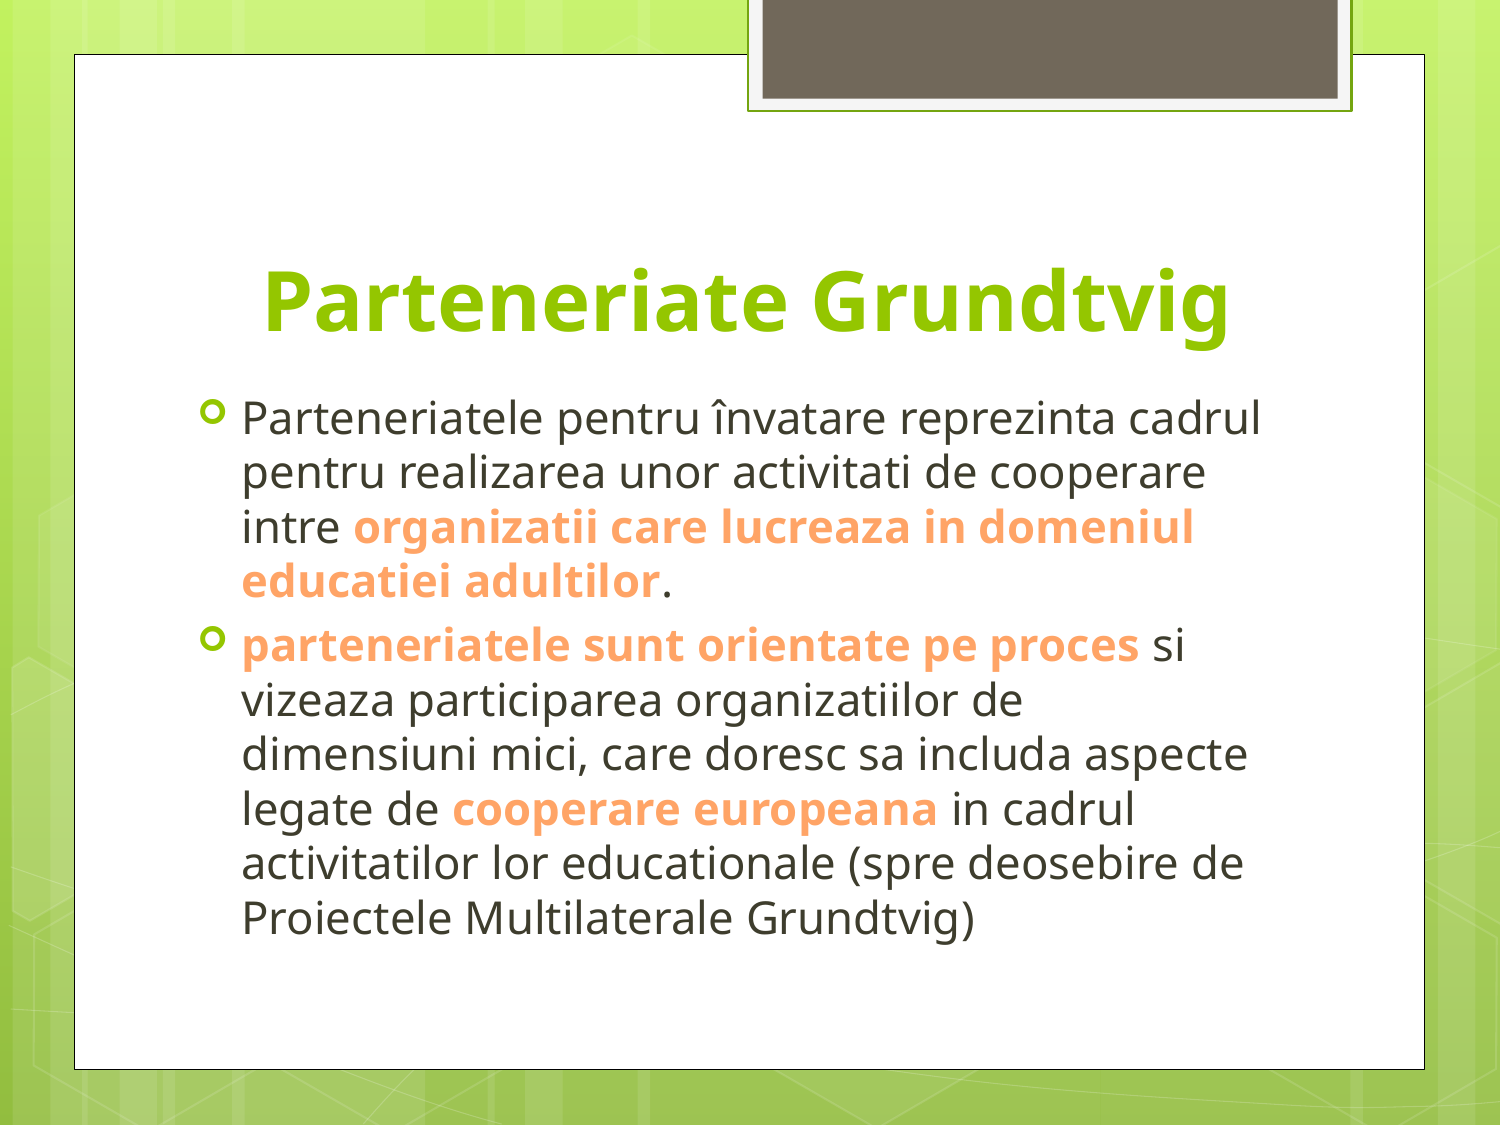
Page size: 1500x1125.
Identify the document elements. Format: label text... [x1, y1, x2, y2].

title Parteneriate Grundtvig [171, 168, 1324, 357]
list Parteneriatele pentru învatare reprezinta cadrul pentru realizarea unor activitati de cooperare intre organizatii care lucreaza in domeniul educatiei adultilor. parteneriatele sunt orientate pe proces si vizeaza participarea organizatiilor de dimensiuni mici, care doresc sa includa aspecte legate de cooperare europeana in cadrul activitatilor lor educationale (spre deosebire de Proiectele Multilaterale Grundtvig) [171, 381, 1283, 957]
